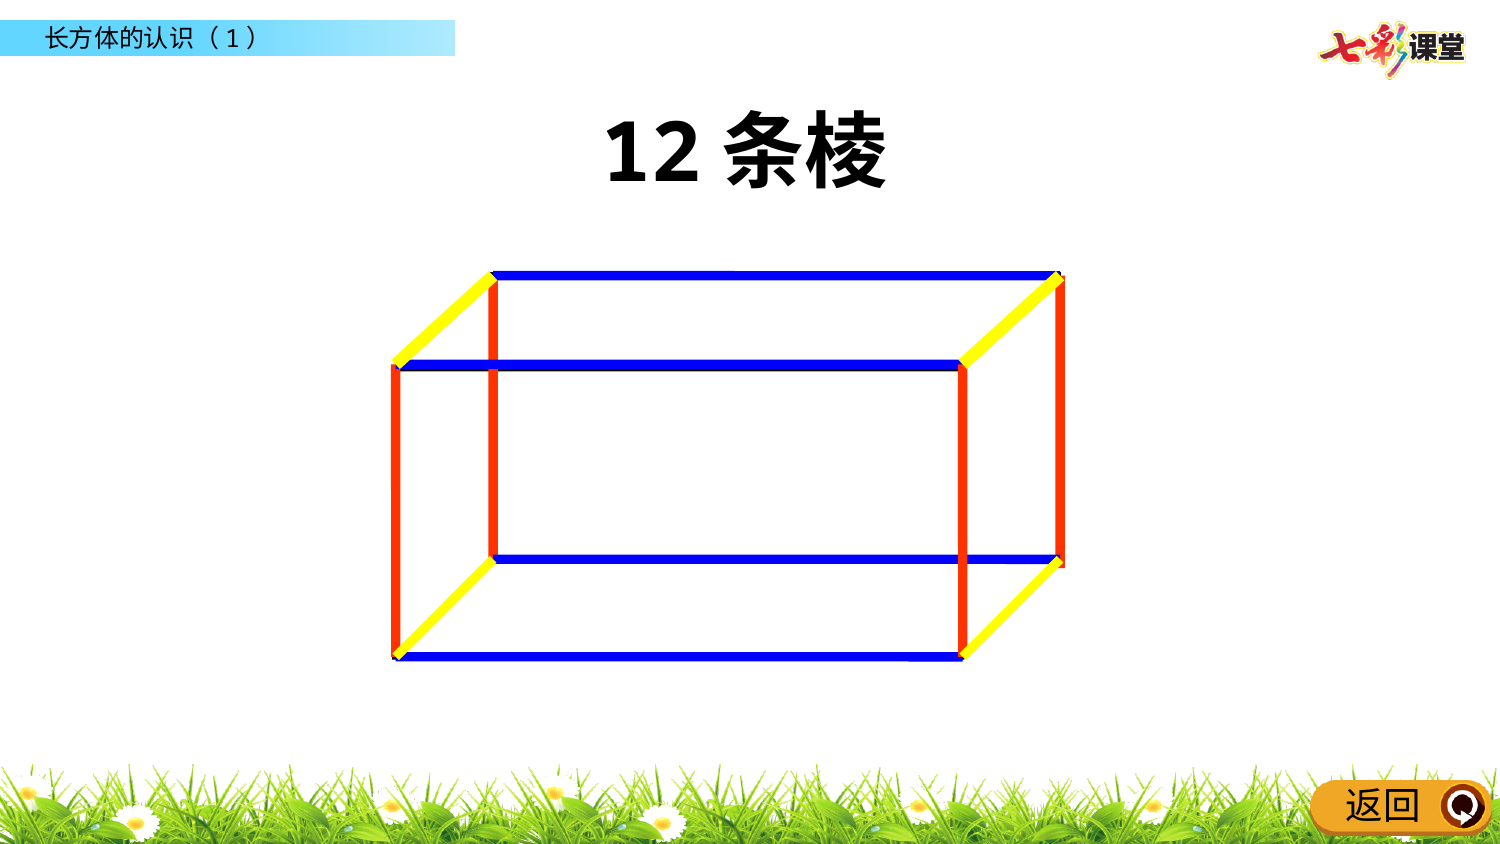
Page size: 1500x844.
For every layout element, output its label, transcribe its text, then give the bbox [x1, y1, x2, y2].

table_cell 长度关系 [396, 365, 493, 369]
table_cell 长度关系 [494, 276, 1057, 369]
text_box [396, 369, 962, 656]
picture [0, 764, 1500, 844]
text_box 12条棱 [586, 91, 987, 206]
picture [1316, 20, 1468, 80]
table_cell 长度关系 [399, 274, 1059, 364]
